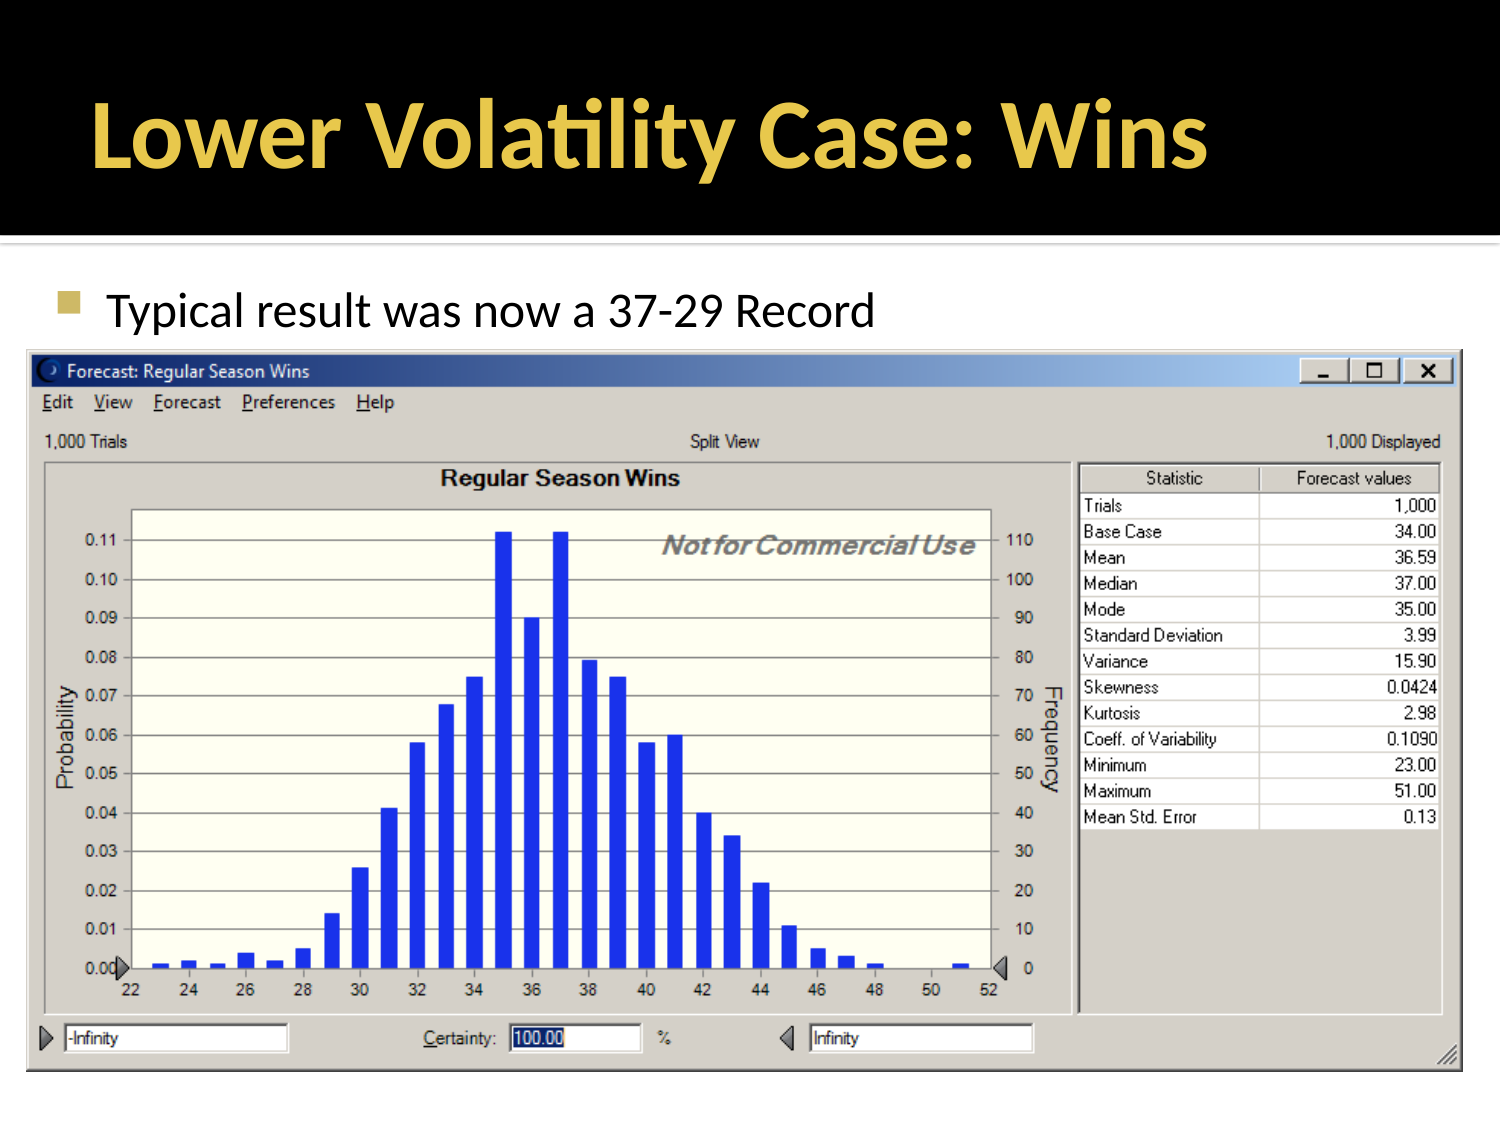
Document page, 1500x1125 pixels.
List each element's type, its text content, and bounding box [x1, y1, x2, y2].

list Typical result was now a 37-29 Record [24, 262, 1425, 350]
picture [26, 349, 1463, 1072]
title Lower Volatility Case: Wins [75, 25, 1425, 231]
